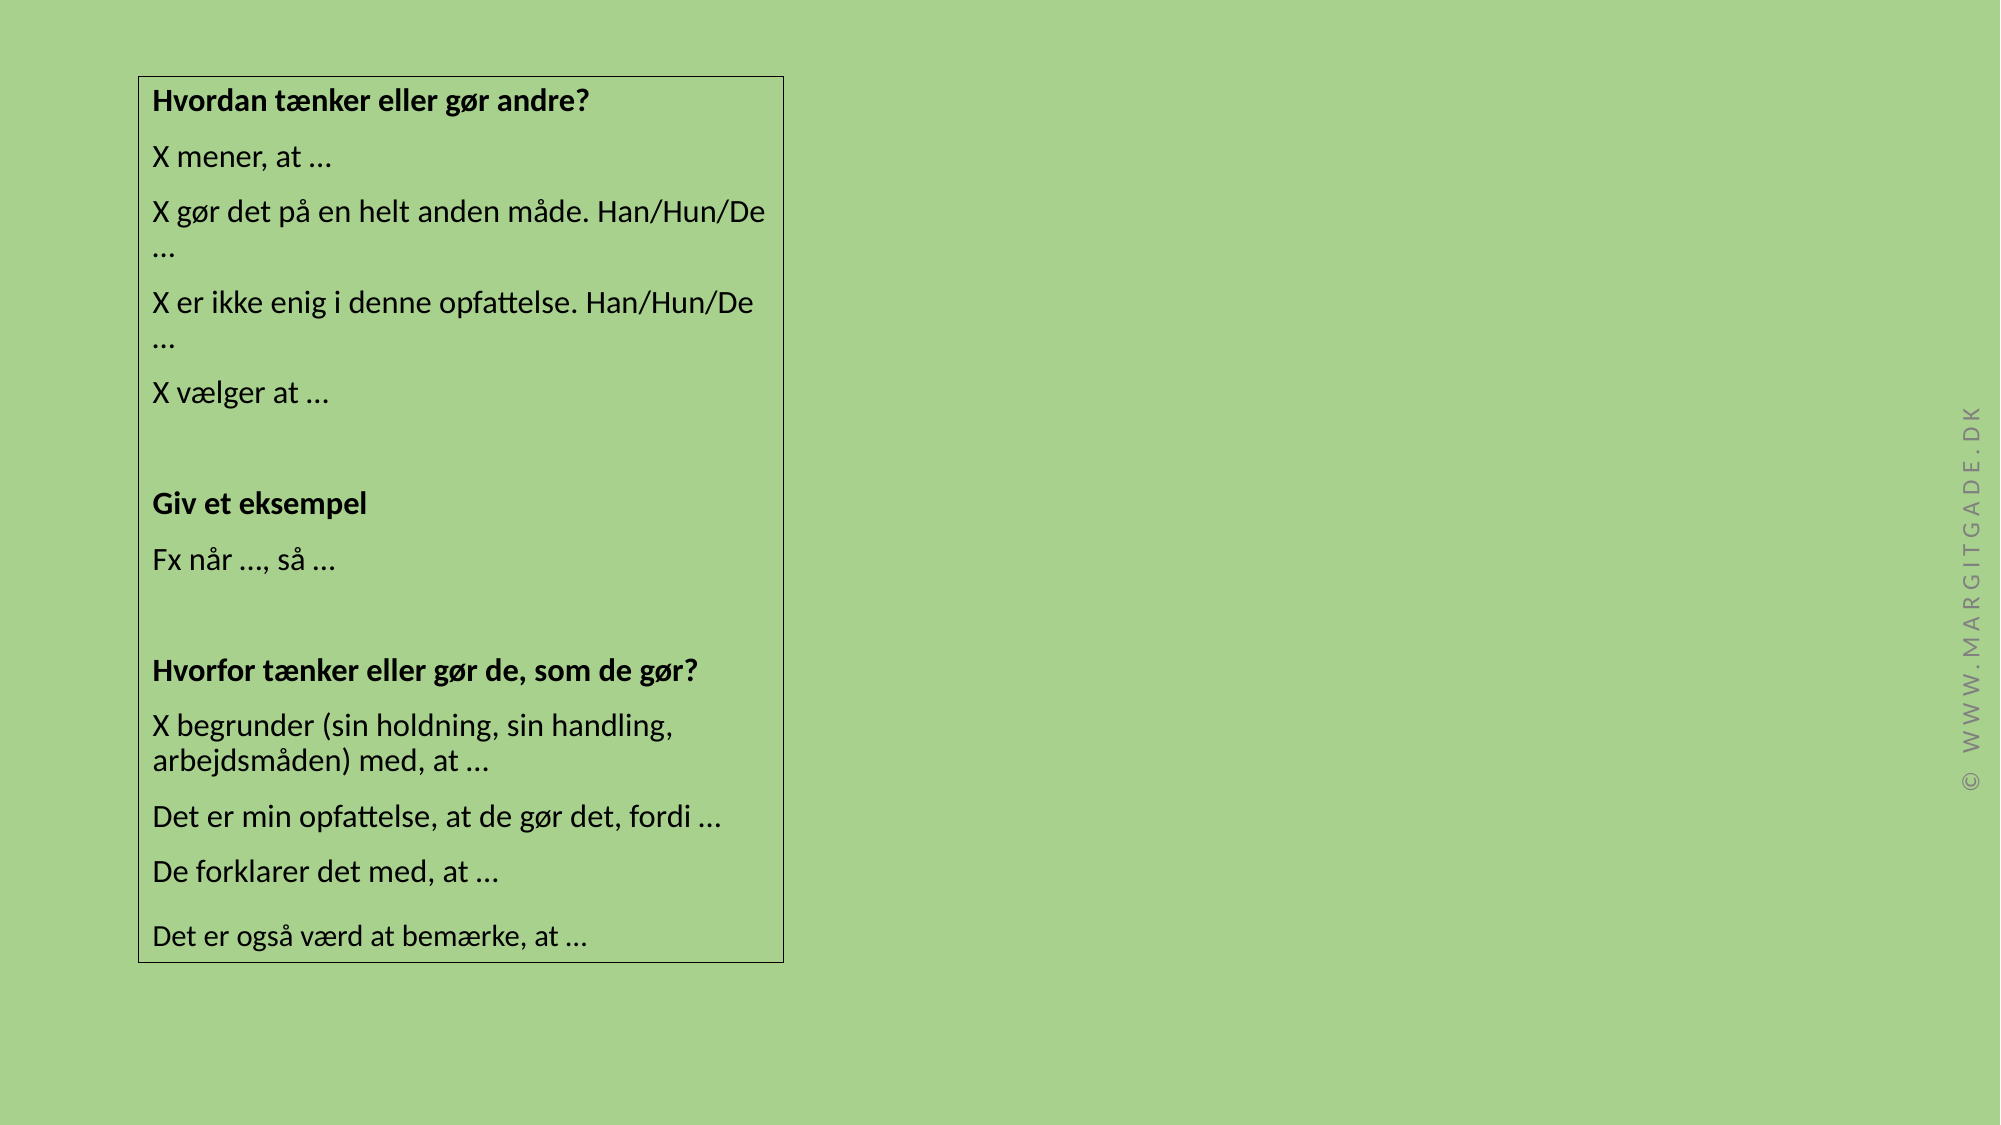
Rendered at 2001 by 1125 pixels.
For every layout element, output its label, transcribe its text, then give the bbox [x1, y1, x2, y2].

text_box © www.margitgade.dk [1946, 244, 1992, 808]
list Hvordan tænker eller gør andre? X mener, at … X gør det på en helt anden måde. Han/Hun/De … X er ikke enig i denne opfattelse. Han/Hun/De … X vælger at … Giv et eksempel Fx når …, så … Hvorfor tænker eller gør de, som de gør? X begrunder (sin holdning, sin handling, arbejdsmåden) med, at … Det er min opfattelse, at de gør det, fordi … De forklarer det med, at … Det er også værd at bemærke, at … [137, 76, 783, 963]
